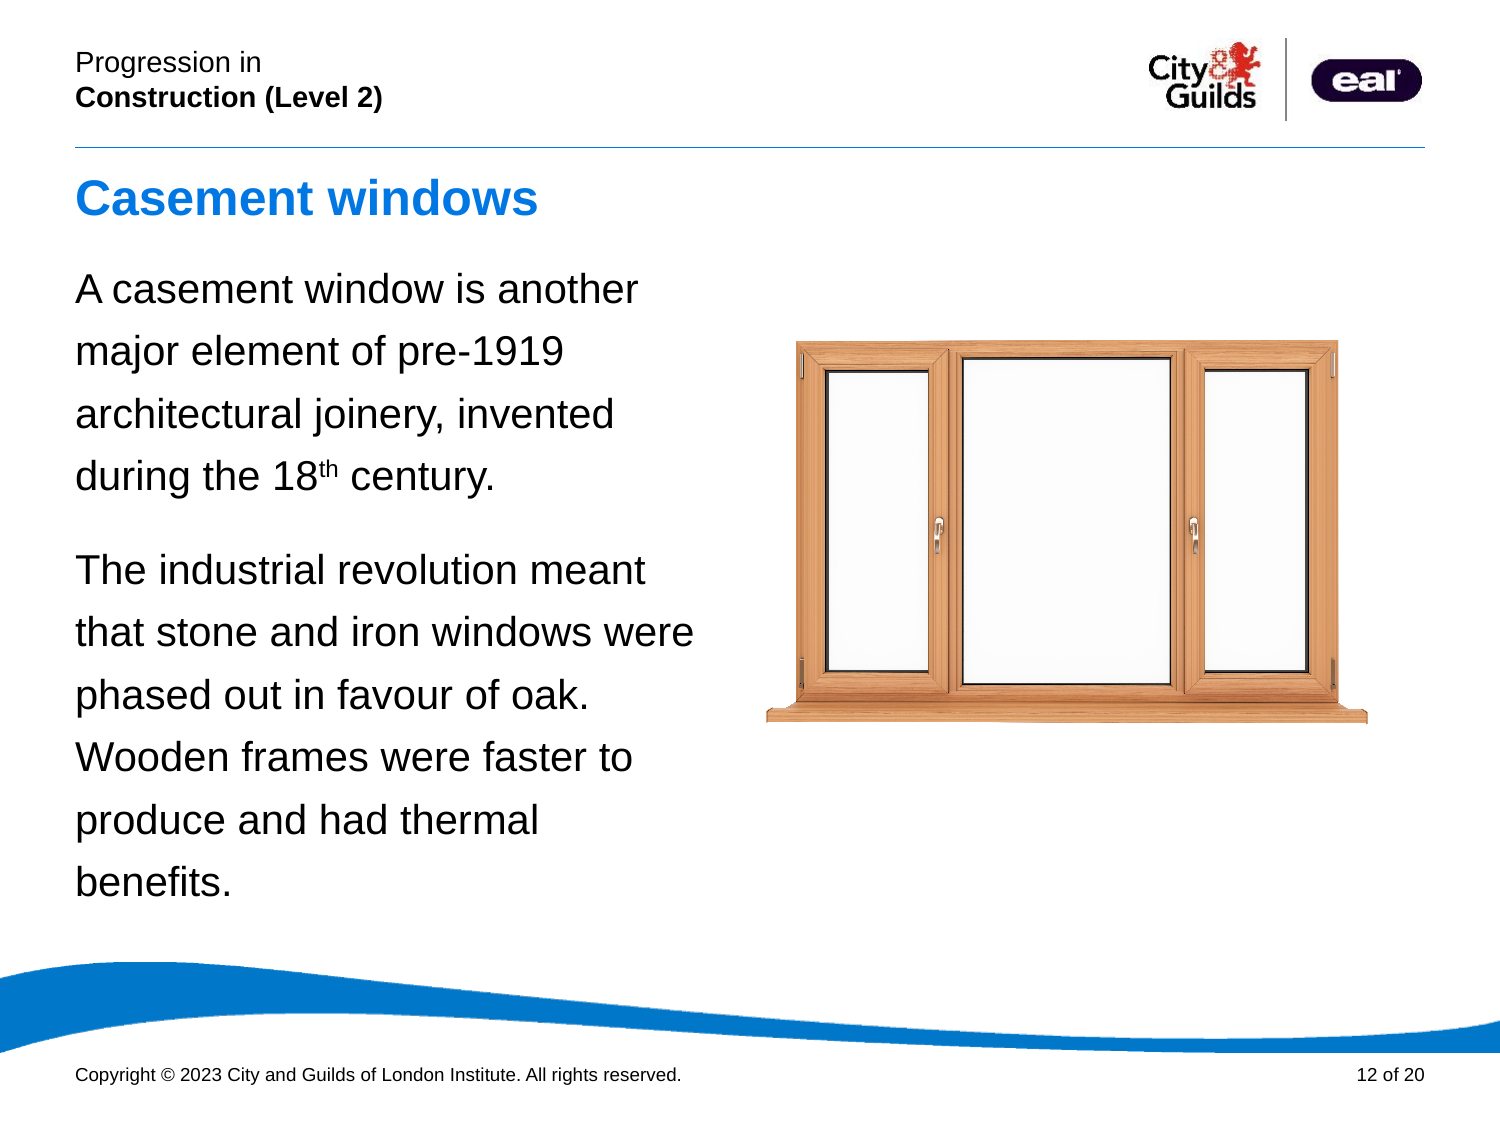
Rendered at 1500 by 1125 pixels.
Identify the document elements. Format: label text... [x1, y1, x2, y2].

picture [1149, 38, 1422, 121]
title Casement windows [75, 165, 1425, 229]
list A casement window is another major element of pre-1919 architectural joinery, invented during the 18th century. The industrial revolution meant that stone and iron windows were phased out in favour of oak. Wooden frames were faster to produce and had thermal benefits. [75, 248, 708, 954]
picture [707, 303, 1426, 759]
picture [0, 962, 1500, 1053]
